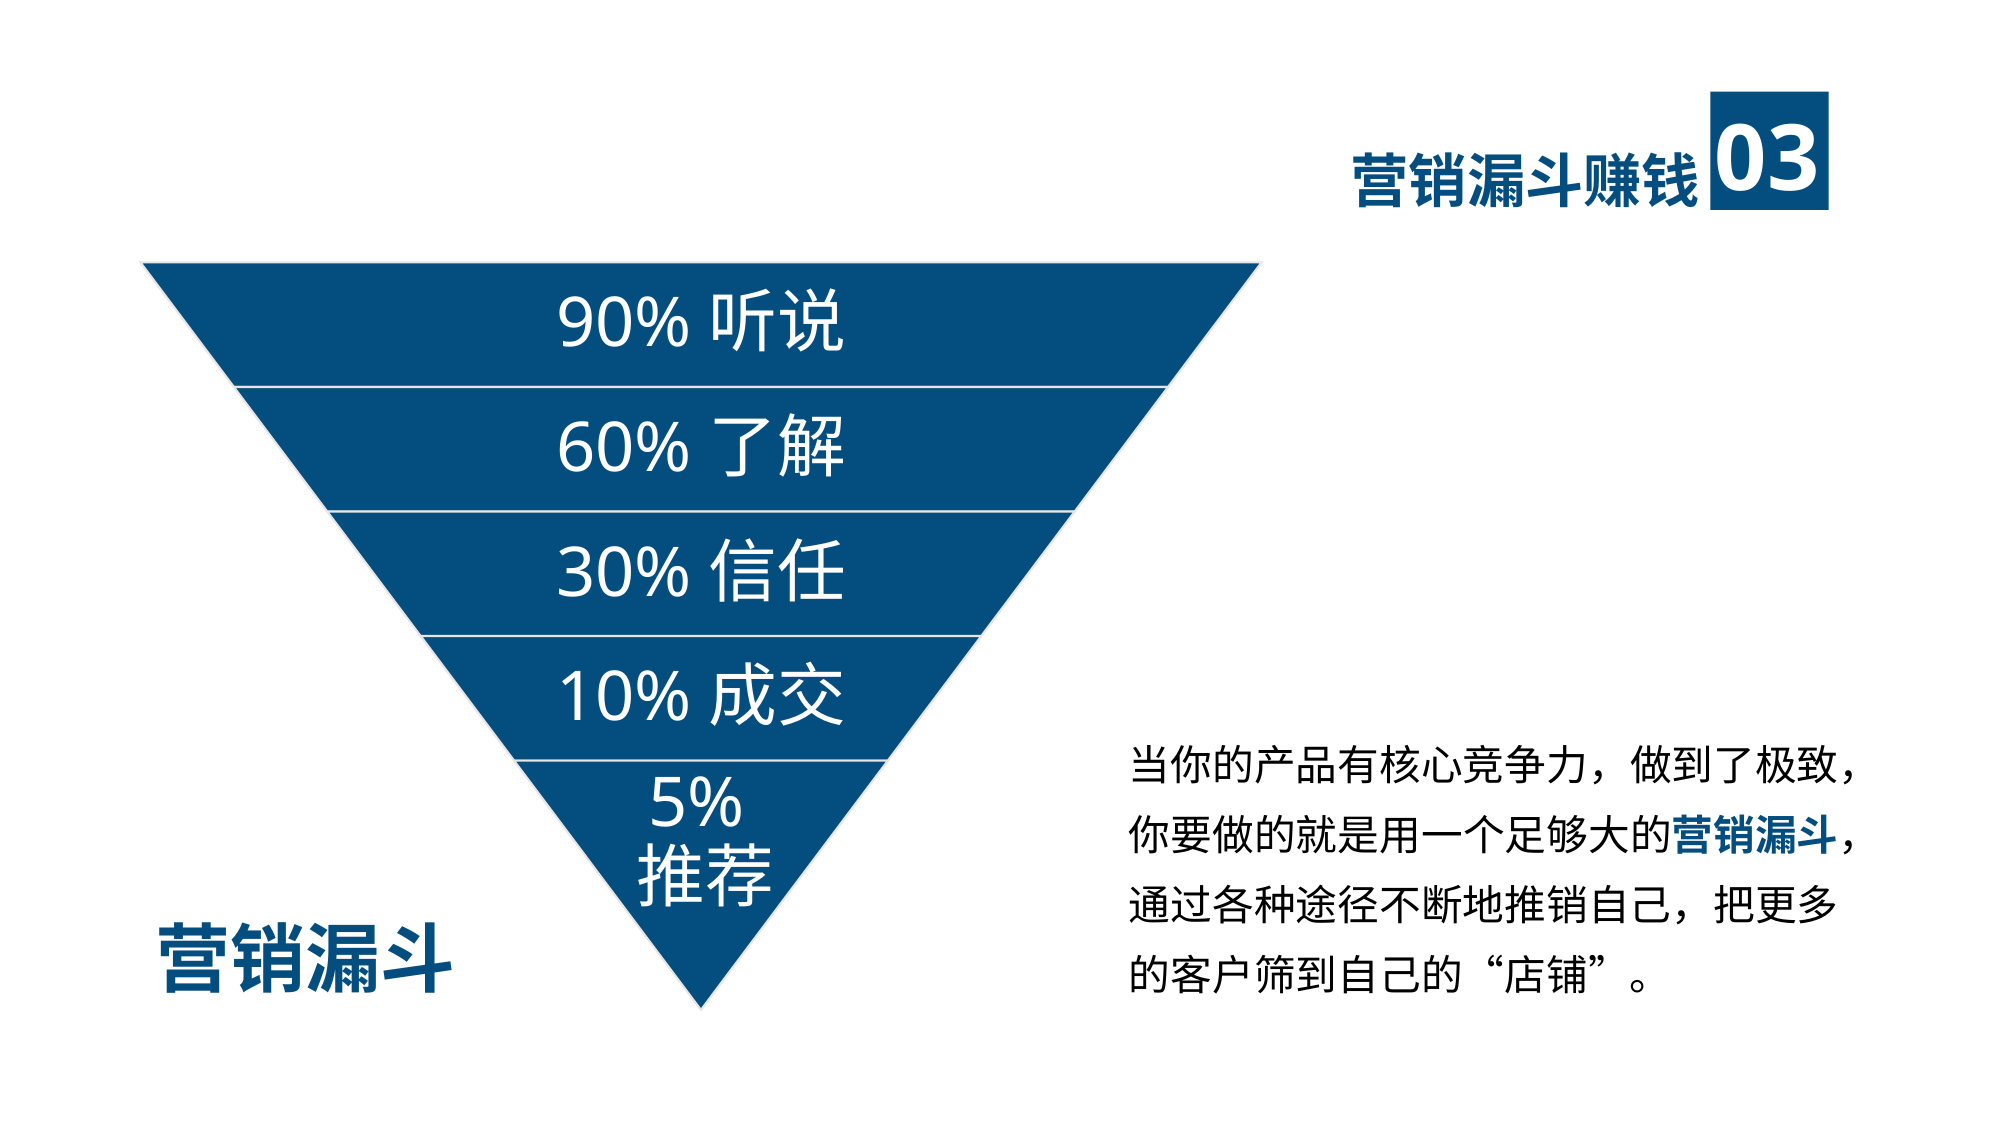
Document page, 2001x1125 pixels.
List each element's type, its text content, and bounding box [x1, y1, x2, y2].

text_box 10%成交 [418, 635, 984, 760]
text_box 60%了解 [231, 385, 1171, 511]
text_box 营销漏斗赚钱 [1291, 137, 1715, 222]
text_box [512, 759, 890, 778]
text_box 30%信任 [325, 510, 1077, 635]
text_box 营销漏斗 [140, 903, 473, 1009]
text_box [621, 905, 781, 1011]
text_box 90%听说 [138, 261, 1264, 385]
text_box 5%推荐 [520, 778, 890, 905]
text_box 当你的产品有核心竞争力，做到了极致，你要做的就是用一个足够大的营销漏斗，通过各种途径不断地推销自己，把更多的客户筛到自己的“店铺”。 [1114, 711, 1893, 1007]
